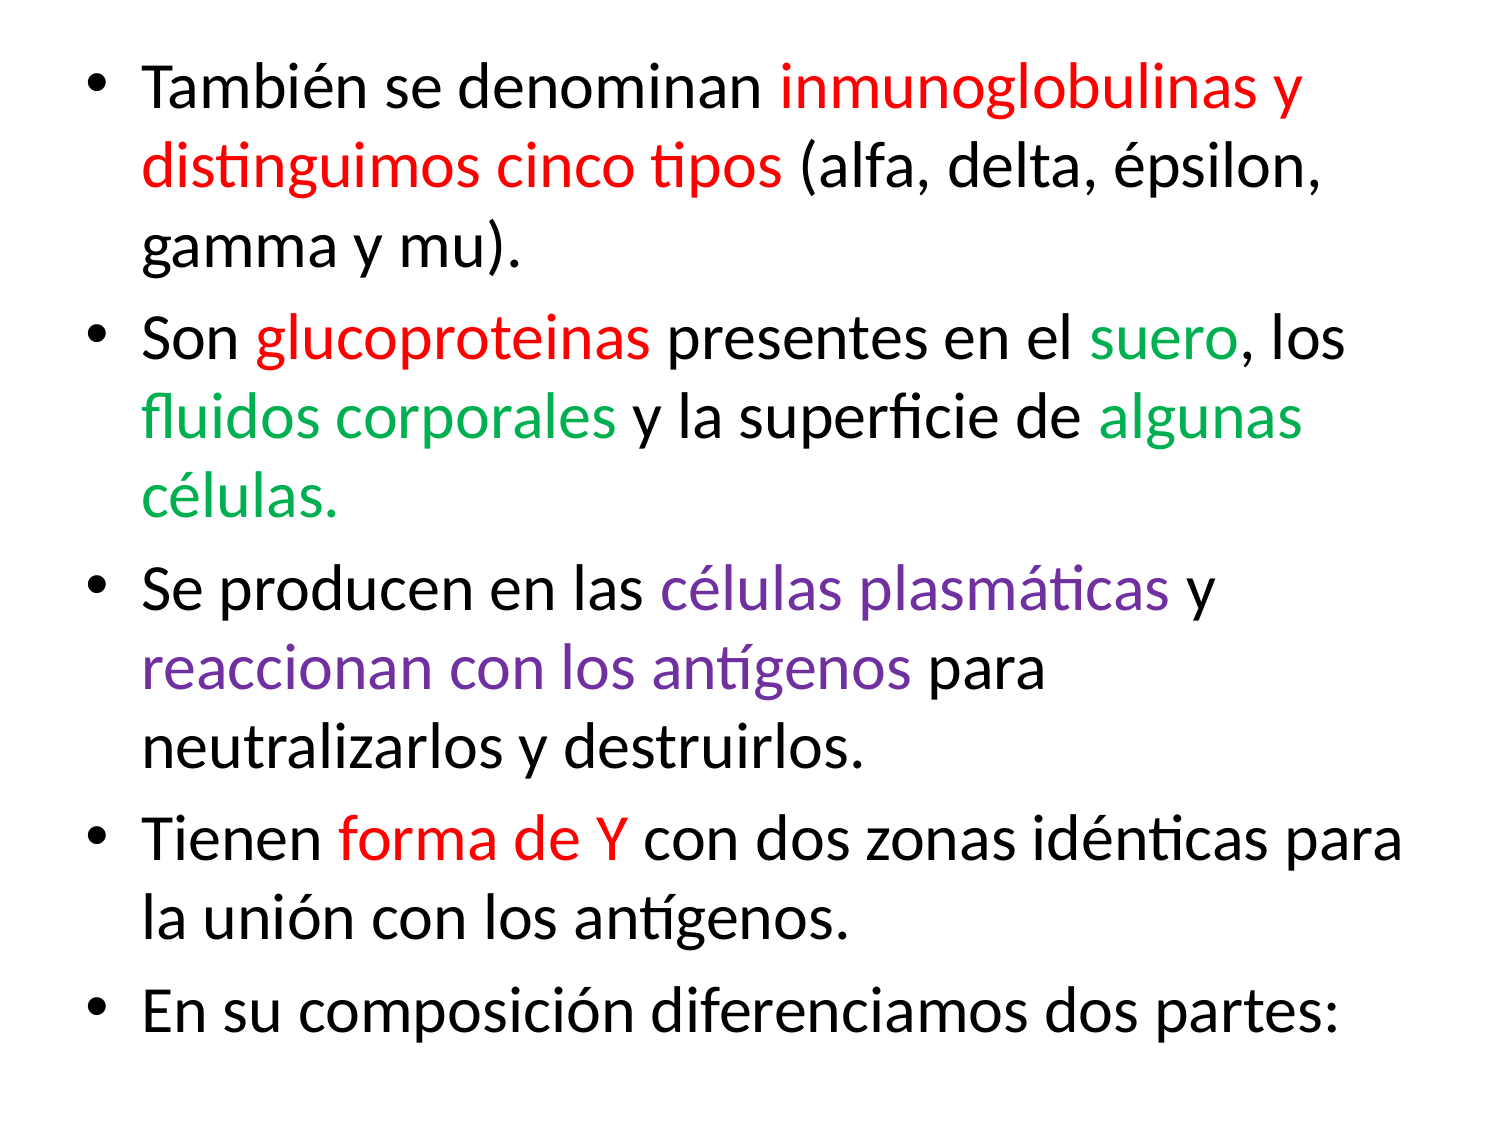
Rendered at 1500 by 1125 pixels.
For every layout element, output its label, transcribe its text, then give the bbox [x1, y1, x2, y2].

list También se denominan inmunoglobulinas y distinguimos cinco tipos (alfa, delta, épsilon, gamma y mu). Son glucoproteinas presentes en el suero, los fluidos corporales y la superficie de algunas células. Se producen en las células plasmáticas y reaccionan con los antígenos para neutralizarlos y destruirlos. Tienen forma de Y con dos zonas idénticas para la unión con los antígenos. En su composición diferenciamos dos partes: [70, 35, 1425, 1055]
